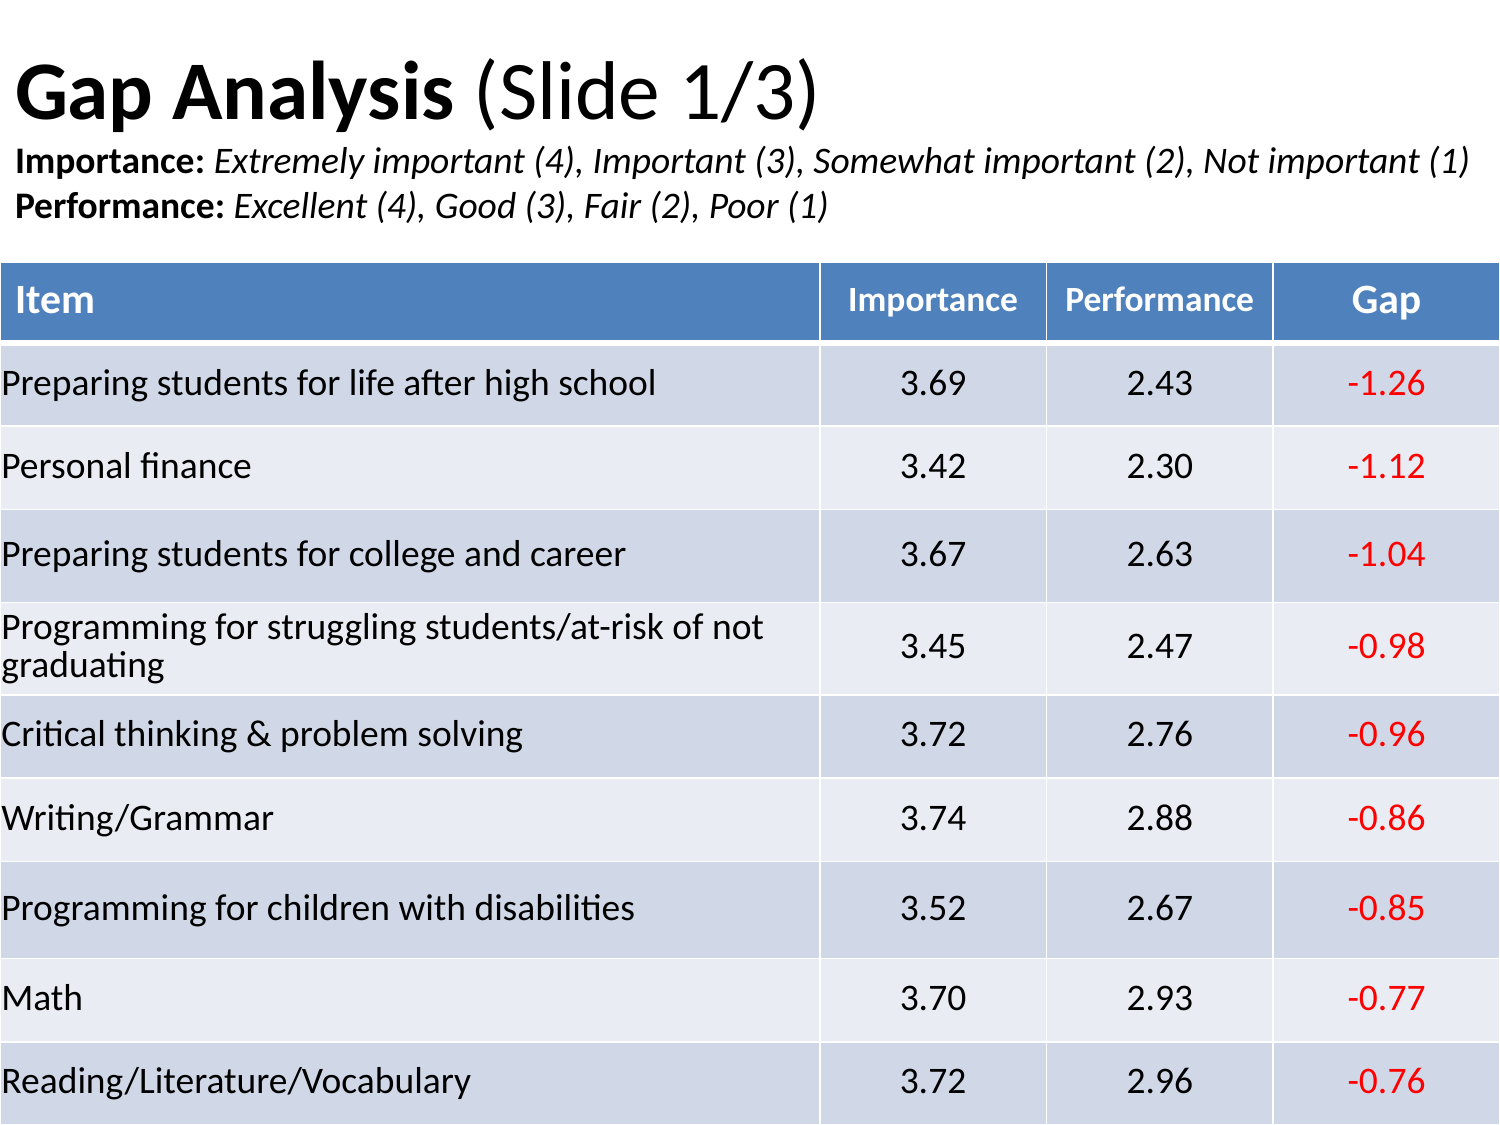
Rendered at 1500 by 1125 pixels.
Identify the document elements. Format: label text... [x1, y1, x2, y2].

table_cell -1.12 [1274, 427, 1499, 509]
table_cell Math [1, 959, 819, 1041]
table_cell Programming for children with disabilities [1, 862, 819, 958]
table_cell Preparing students for life after high school [1, 346, 819, 425]
table_cell -0.85 [1274, 862, 1499, 958]
table_cell -0.98 [1274, 603, 1499, 694]
table_header Importance [821, 263, 1046, 340]
table_cell -0.77 [1274, 959, 1499, 1041]
table_cell Reading/Literature/Vocabulary [1, 1043, 819, 1124]
table_cell -0.76 [1274, 1043, 1499, 1124]
table_cell -1.26 [1274, 346, 1499, 425]
table_cell 2.43 [1047, 346, 1272, 425]
table_cell 3.67 [821, 510, 1046, 602]
table_cell Personal finance [1, 427, 819, 509]
table_cell 2.96 [1047, 1043, 1272, 1124]
table_cell Preparing students for college and career [1, 510, 819, 602]
table_cell 2.76 [1047, 696, 1272, 777]
table_cell -0.86 [1274, 779, 1499, 861]
title Gap Analysis (Slide 1/3) Importance: Extremely important (4), Important (3), Somewhat important (2), Not important (1) Performance: Excellent (4), Good (3), Fair (2), Poor (1) [0, 0, 1500, 262]
table_cell 3.69 [821, 346, 1046, 425]
table_cell Writing/Grammar [1, 779, 819, 861]
table_cell 2.63 [1047, 510, 1272, 602]
table_cell 2.88 [1047, 779, 1272, 861]
table_header Gap [1274, 263, 1499, 340]
table_header Performance [1047, 263, 1272, 340]
table_cell 3.74 [821, 779, 1046, 861]
table_cell 2.47 [1047, 603, 1272, 694]
table_cell 3.72 [821, 1043, 1046, 1124]
table_cell 3.70 [821, 959, 1046, 1041]
table_cell -0.96 [1274, 696, 1499, 777]
table_cell Critical thinking & problem solving [1, 696, 819, 777]
table_cell 2.67 [1047, 862, 1272, 958]
table_cell -1.04 [1274, 510, 1499, 602]
table_cell 2.93 [1047, 959, 1272, 1041]
table_header Item [1, 263, 819, 340]
table_cell 3.42 [821, 427, 1046, 509]
table_cell 3.45 [821, 603, 1046, 694]
table_cell Programming for struggling students/at-risk of not graduating [1, 603, 819, 694]
table_cell 2.30 [1047, 427, 1272, 509]
table_cell 3.52 [821, 862, 1046, 958]
table_cell 3.72 [821, 696, 1046, 777]
